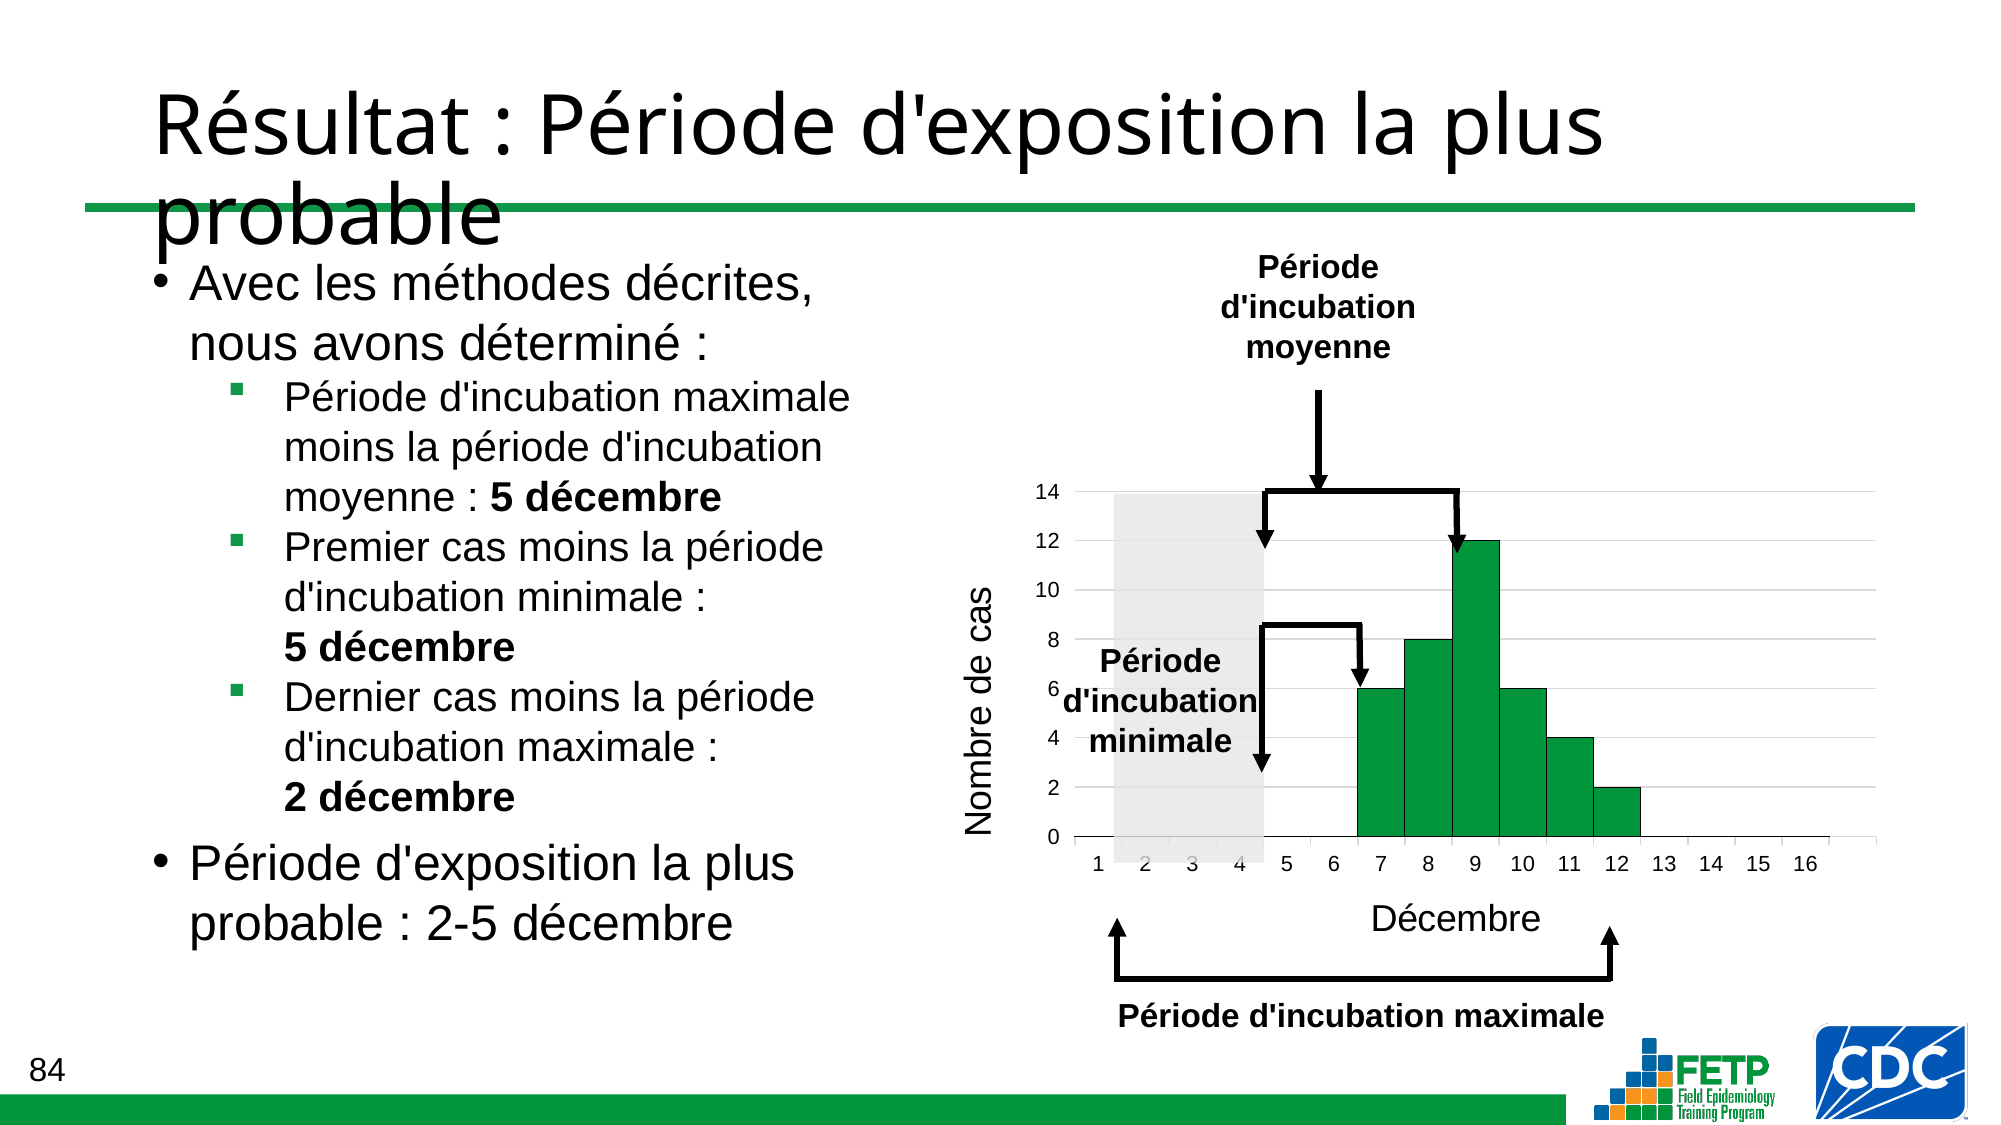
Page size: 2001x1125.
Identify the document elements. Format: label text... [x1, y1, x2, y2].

list Avec les méthodes décrites, nous avons déterminé : Période d'incubation maximale moins la période d'incubation moyenne : 5 décembre Premier cas moins la période d'incubation minimale : 5 décembre Dernier cas moins la période d'incubation maximale : 2 décembre Période d'exposition la plus probable : 2-5 décembre [137, 242, 887, 1004]
picture [1813, 1023, 1968, 1122]
chart [924, 468, 1897, 977]
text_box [1039, 917, 1684, 1043]
picture [1594, 1038, 1775, 1122]
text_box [999, 624, 1362, 773]
title Résultat : Période d'exposition la plus probable [137, 75, 1863, 207]
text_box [1146, 237, 1491, 550]
